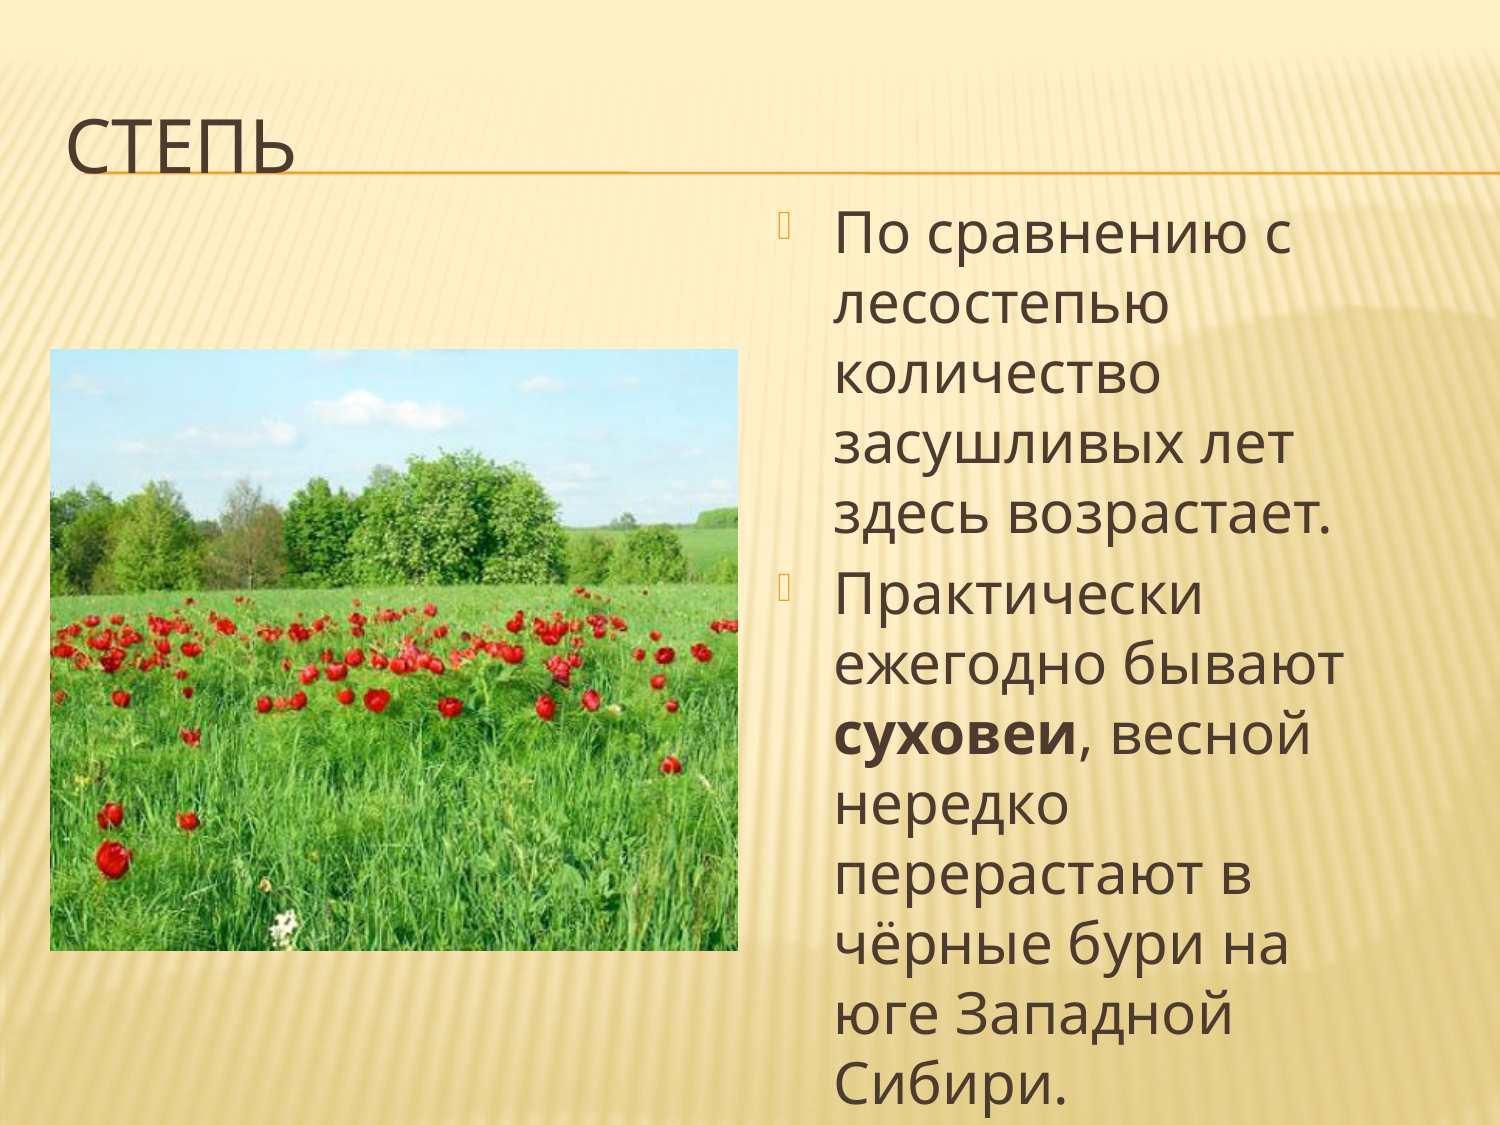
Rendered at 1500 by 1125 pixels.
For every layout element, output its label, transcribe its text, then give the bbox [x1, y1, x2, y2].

title Степь [49, 75, 1475, 213]
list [49, 349, 738, 951]
list По сравнению с лесостепью количество засушливых лет здесь возрастает. Практически ежегодно бывают суховеи, весной нередко перерастают в чёрные бури на юге Западной Сибири. [762, 187, 1425, 1125]
